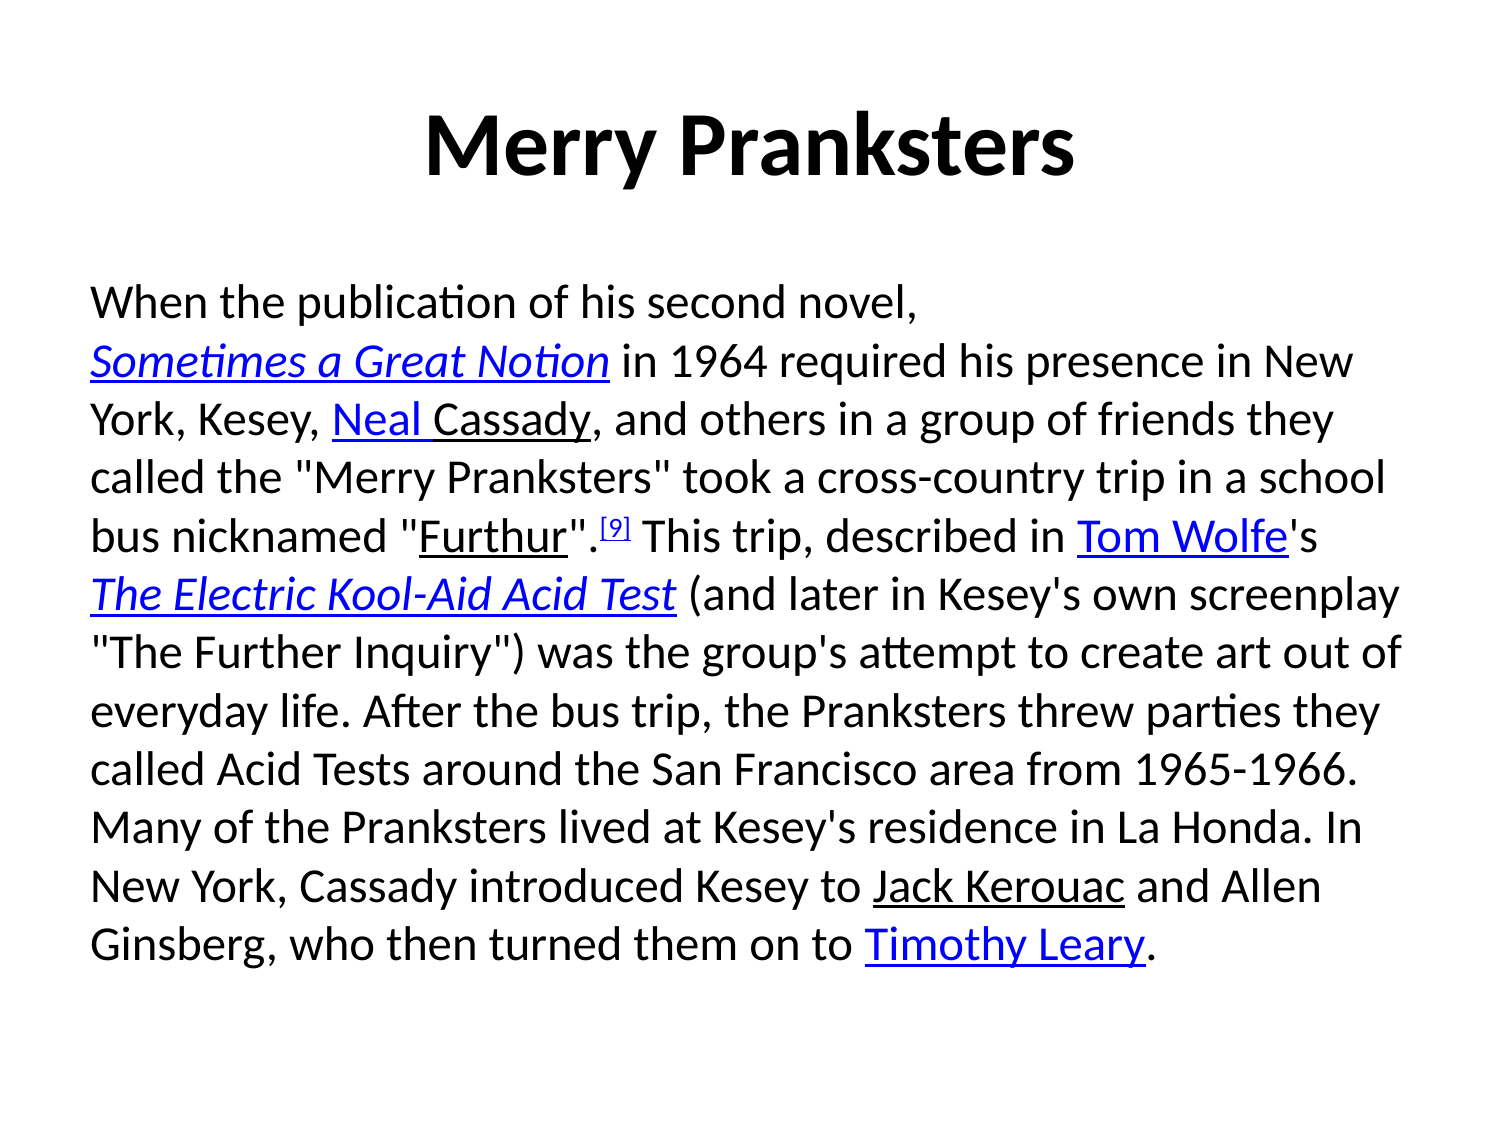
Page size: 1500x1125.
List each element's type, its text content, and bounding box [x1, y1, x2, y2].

title Merry Pranksters [75, 45, 1425, 233]
list When the publication of his second novel, Sometimes a Great Notion in 1964 required his presence in New York, Kesey, Neal Cassady, and others in a group of friends they called the "Merry Pranksters" took a cross-country trip in a school bus nicknamed "Furthur".[9] This trip, described in Tom Wolfe's The Electric Kool-Aid Acid Test (and later in Kesey's own screenplay "The Further Inquiry") was the group's attempt to create art out of everyday life. After the bus trip, the Pranksters threw parties they called Acid Tests around the San Francisco area from 1965-1966. Many of the Pranksters lived at Kesey's residence in La Honda. In New York, Cassady introduced Kesey to Jack Kerouac and Allen Ginsberg, who then turned them on to Timothy Leary. [75, 262, 1425, 1005]
